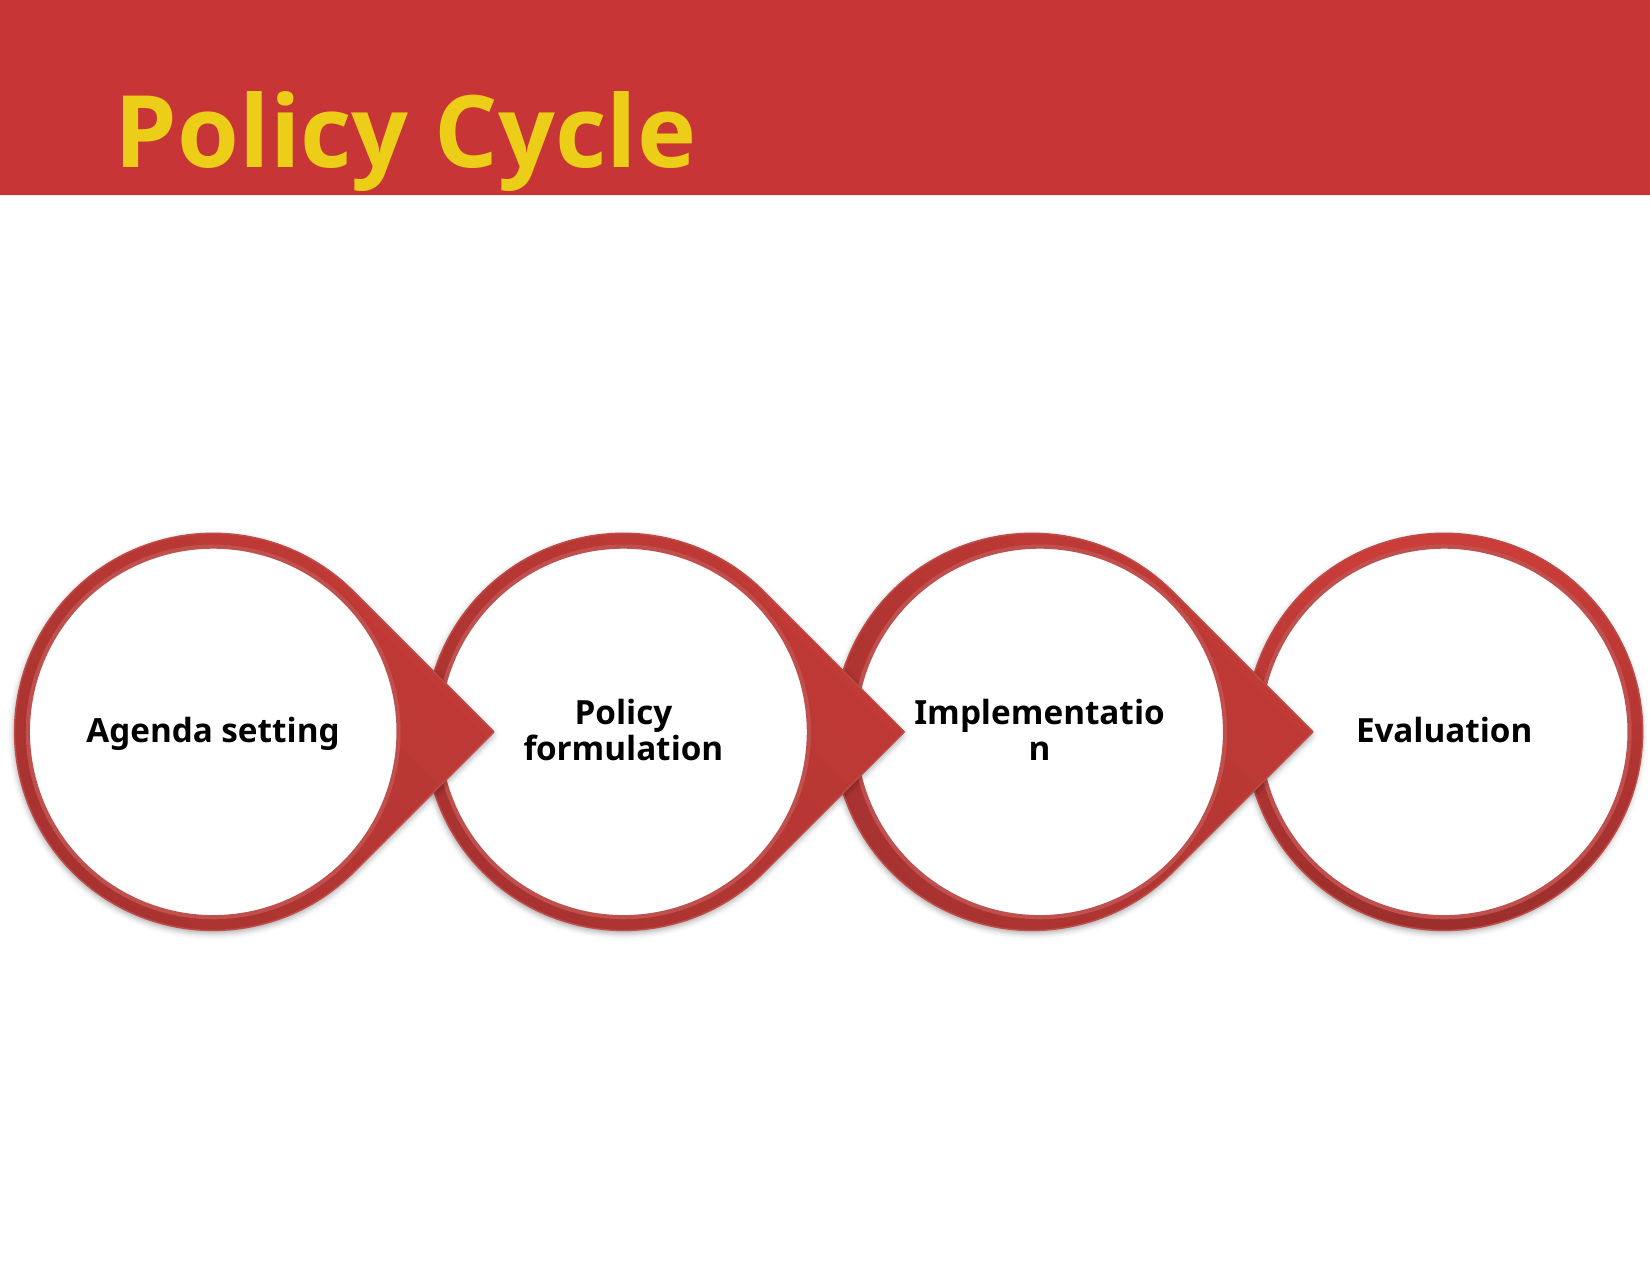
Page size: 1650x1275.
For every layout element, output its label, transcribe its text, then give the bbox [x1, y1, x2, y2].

title Policy Cycle [100, 60, 1524, 248]
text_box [0, 374, 1650, 1090]
